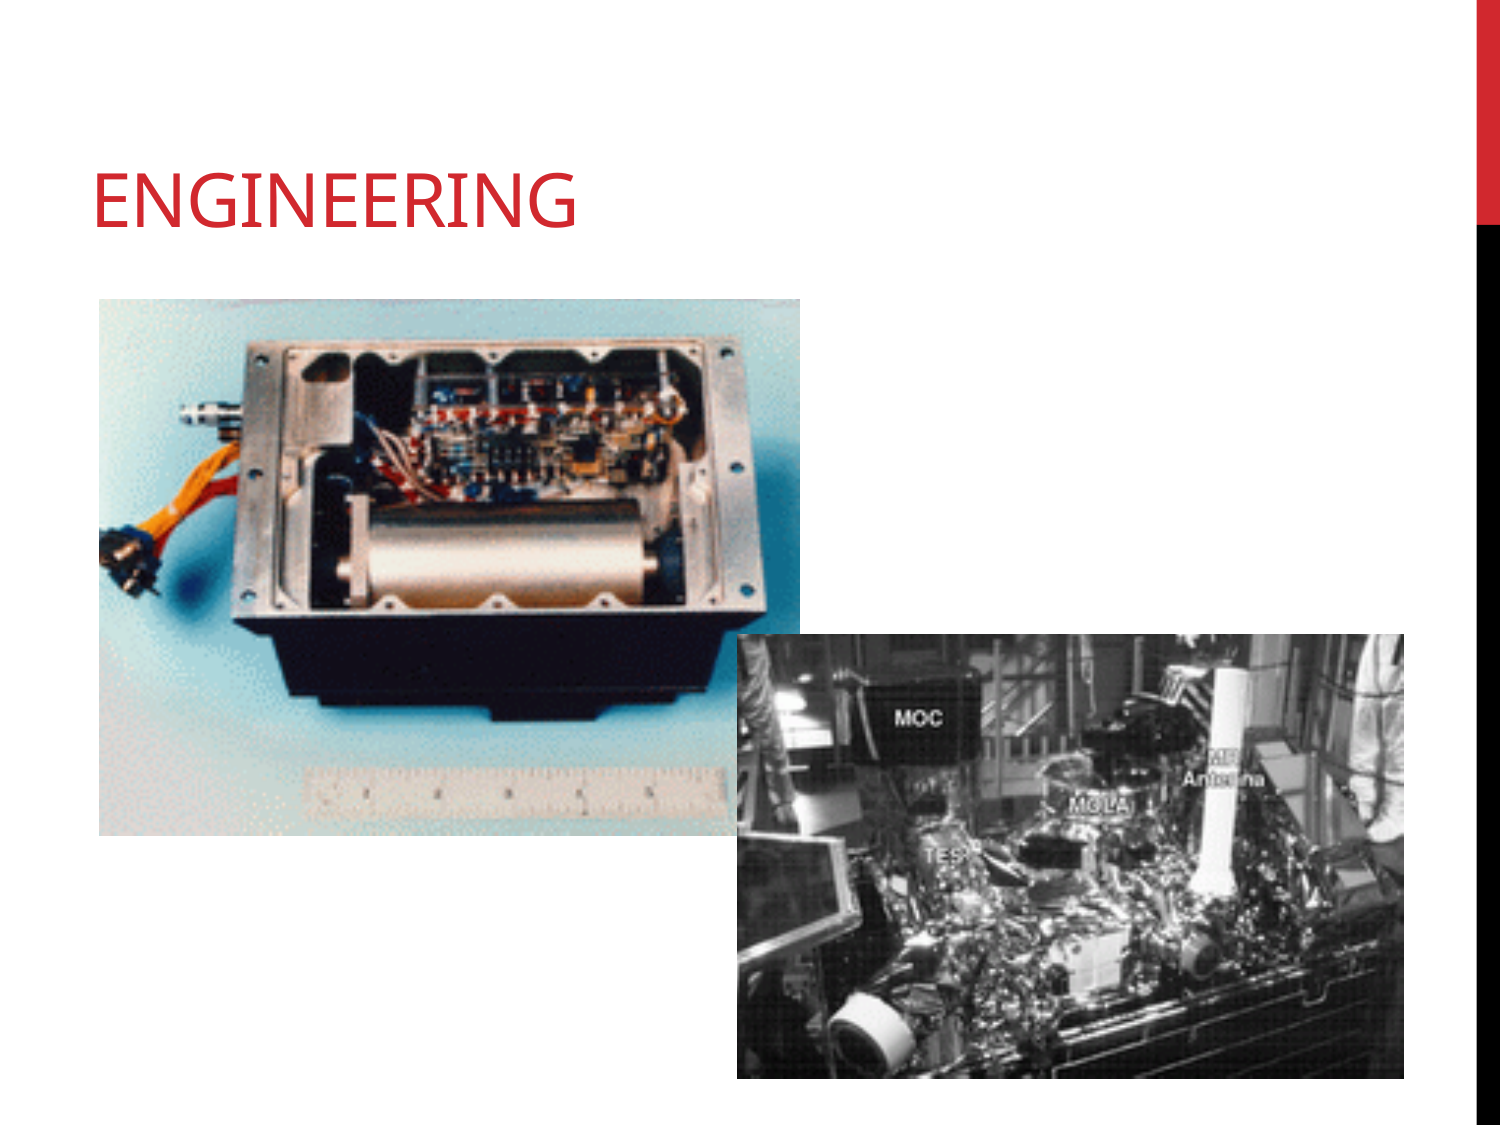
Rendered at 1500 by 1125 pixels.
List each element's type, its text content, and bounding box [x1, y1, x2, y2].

picture [99, 299, 1404, 1080]
title Engineering [75, 25, 1025, 250]
